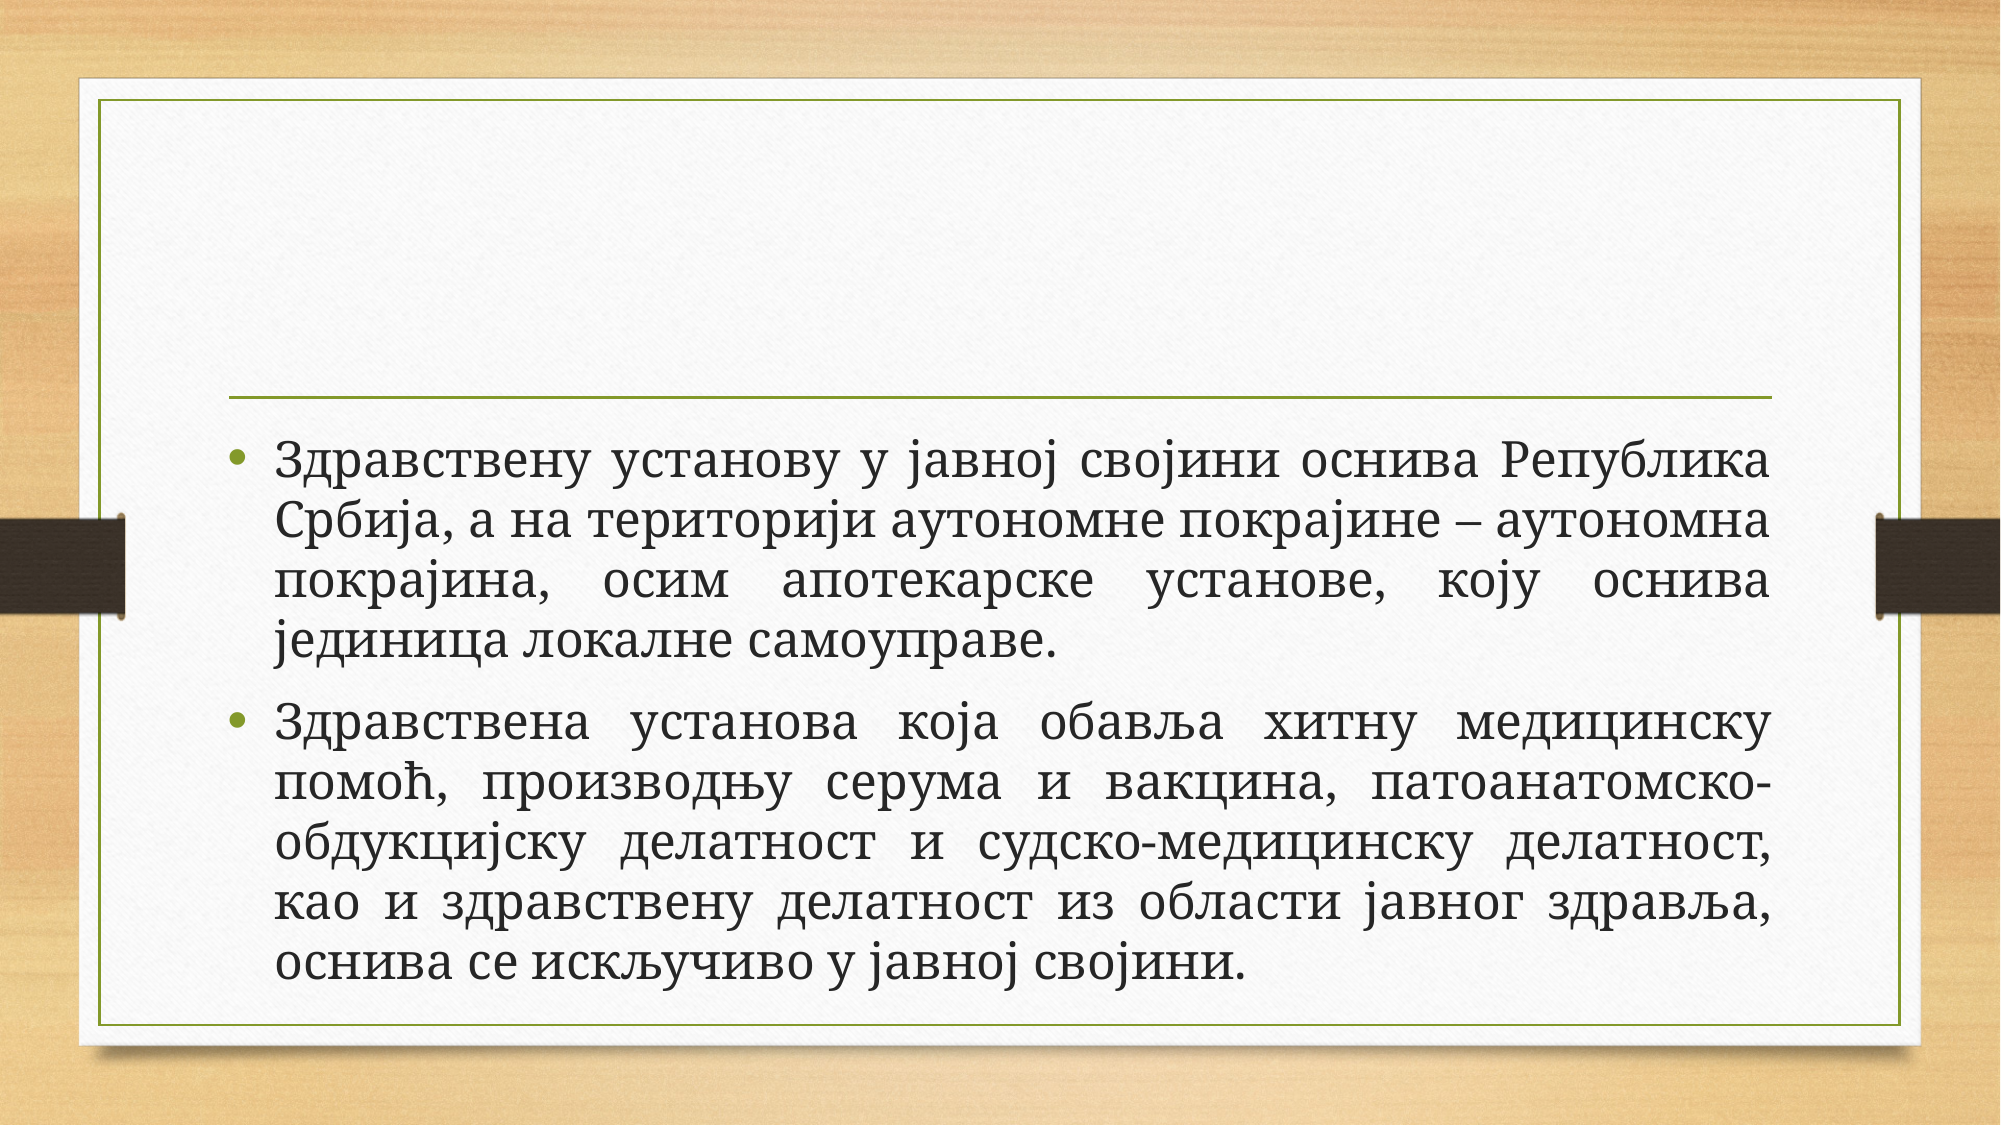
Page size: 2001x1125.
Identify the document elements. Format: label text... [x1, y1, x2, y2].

list Здравствену установу у јавној својини оснива Република Србијa, а на територији аутономне покрајине – аутономна покрајина, осим апотекарске установе, коју оснива јединица локалне самоуправе. Здравствена установа која обавља хитну медицинску помоћ, производњу серума и вакцина, патоанатомско-обдукцијску делатност и судско-медицинску делатност, као и здравствену делатност из области јавног здравља, оснива се искључиво у јавној својини. [212, 419, 1788, 964]
picture [0, 0, 2001, 1125]
